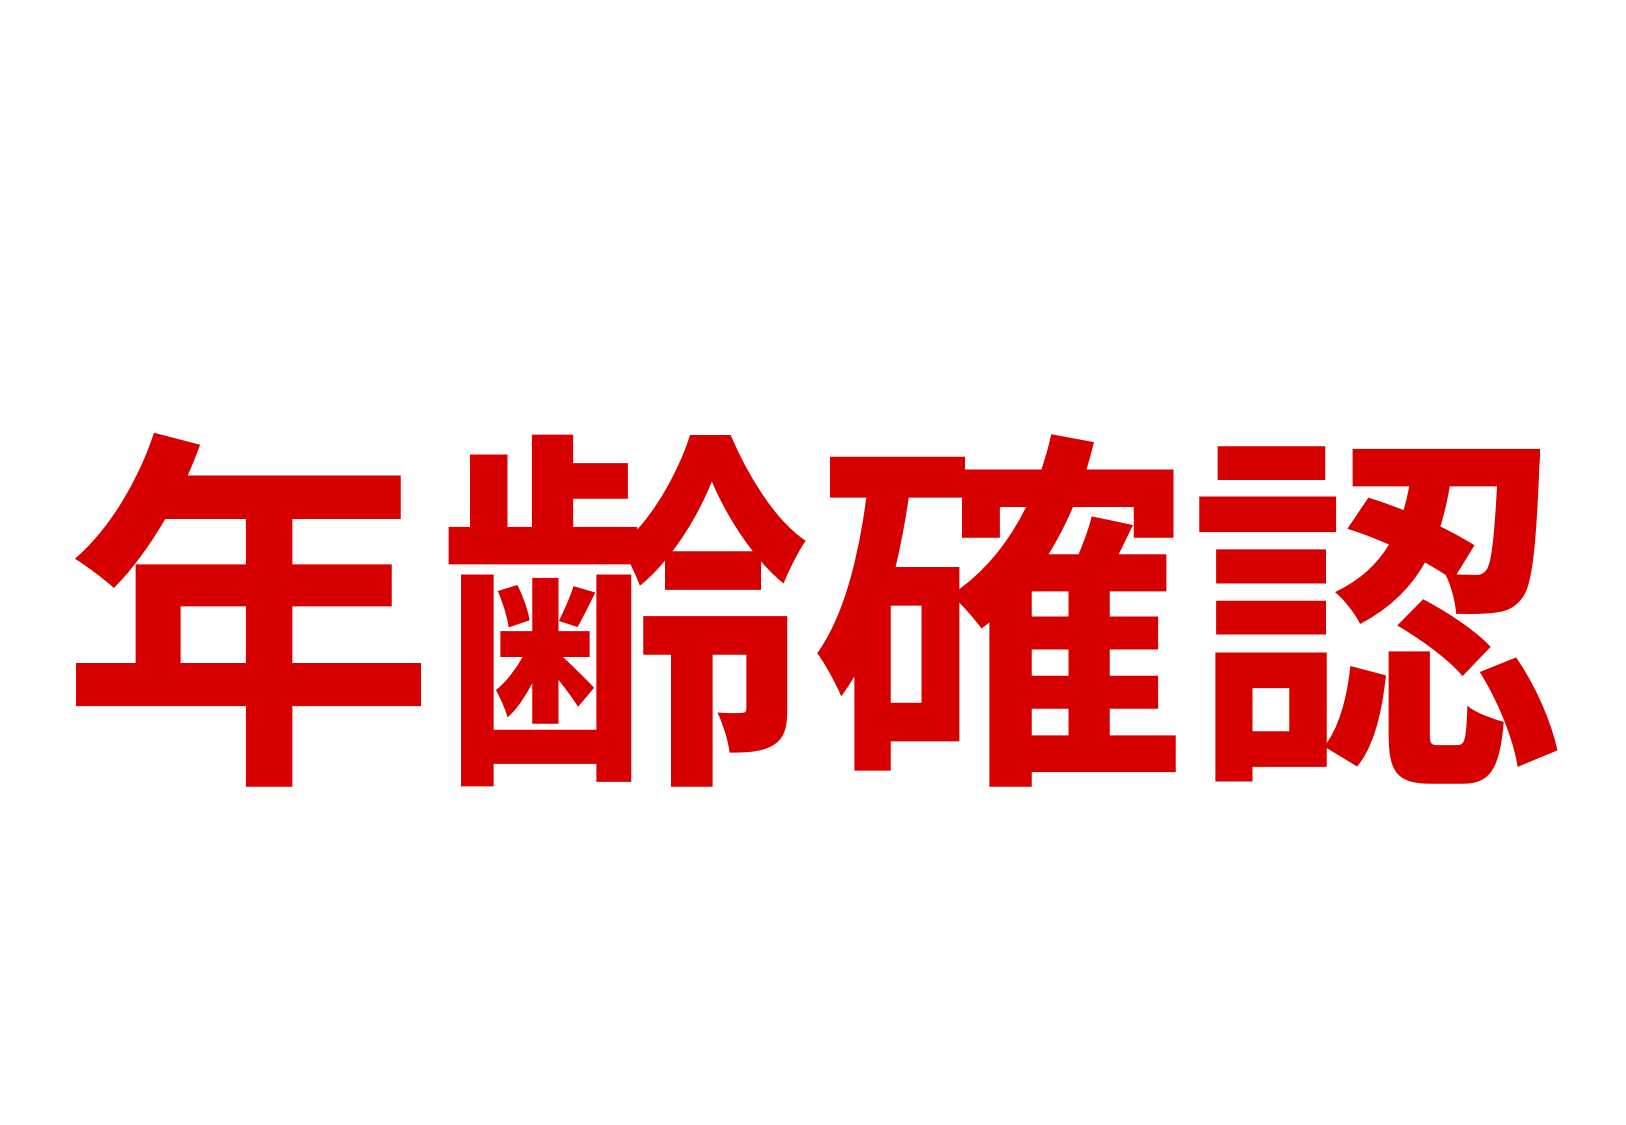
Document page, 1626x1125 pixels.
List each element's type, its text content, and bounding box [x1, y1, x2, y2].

text_box 年齢確認 [0, 370, 1625, 836]
